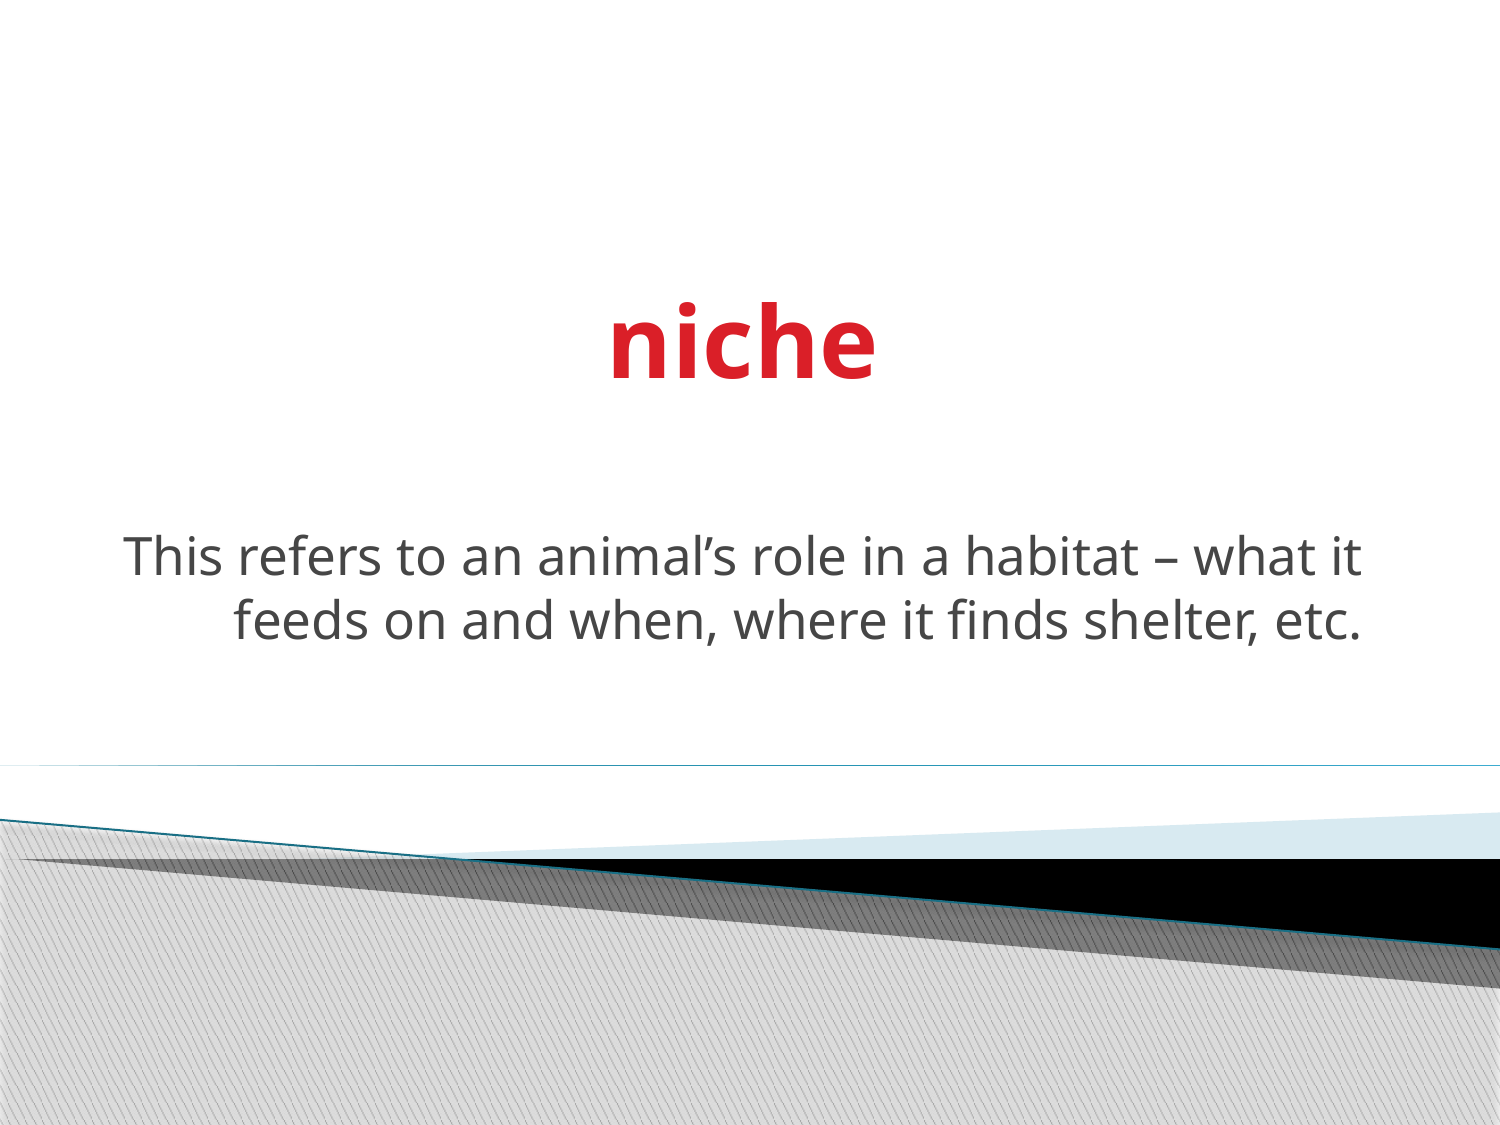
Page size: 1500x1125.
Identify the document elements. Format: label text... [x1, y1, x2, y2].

subtitle This refers to an animal’s role in a habitat – what it feeds on and when, where it finds shelter, etc. [105, 515, 1381, 713]
picture [5, 859, 1500, 989]
title niche [105, 105, 1381, 406]
